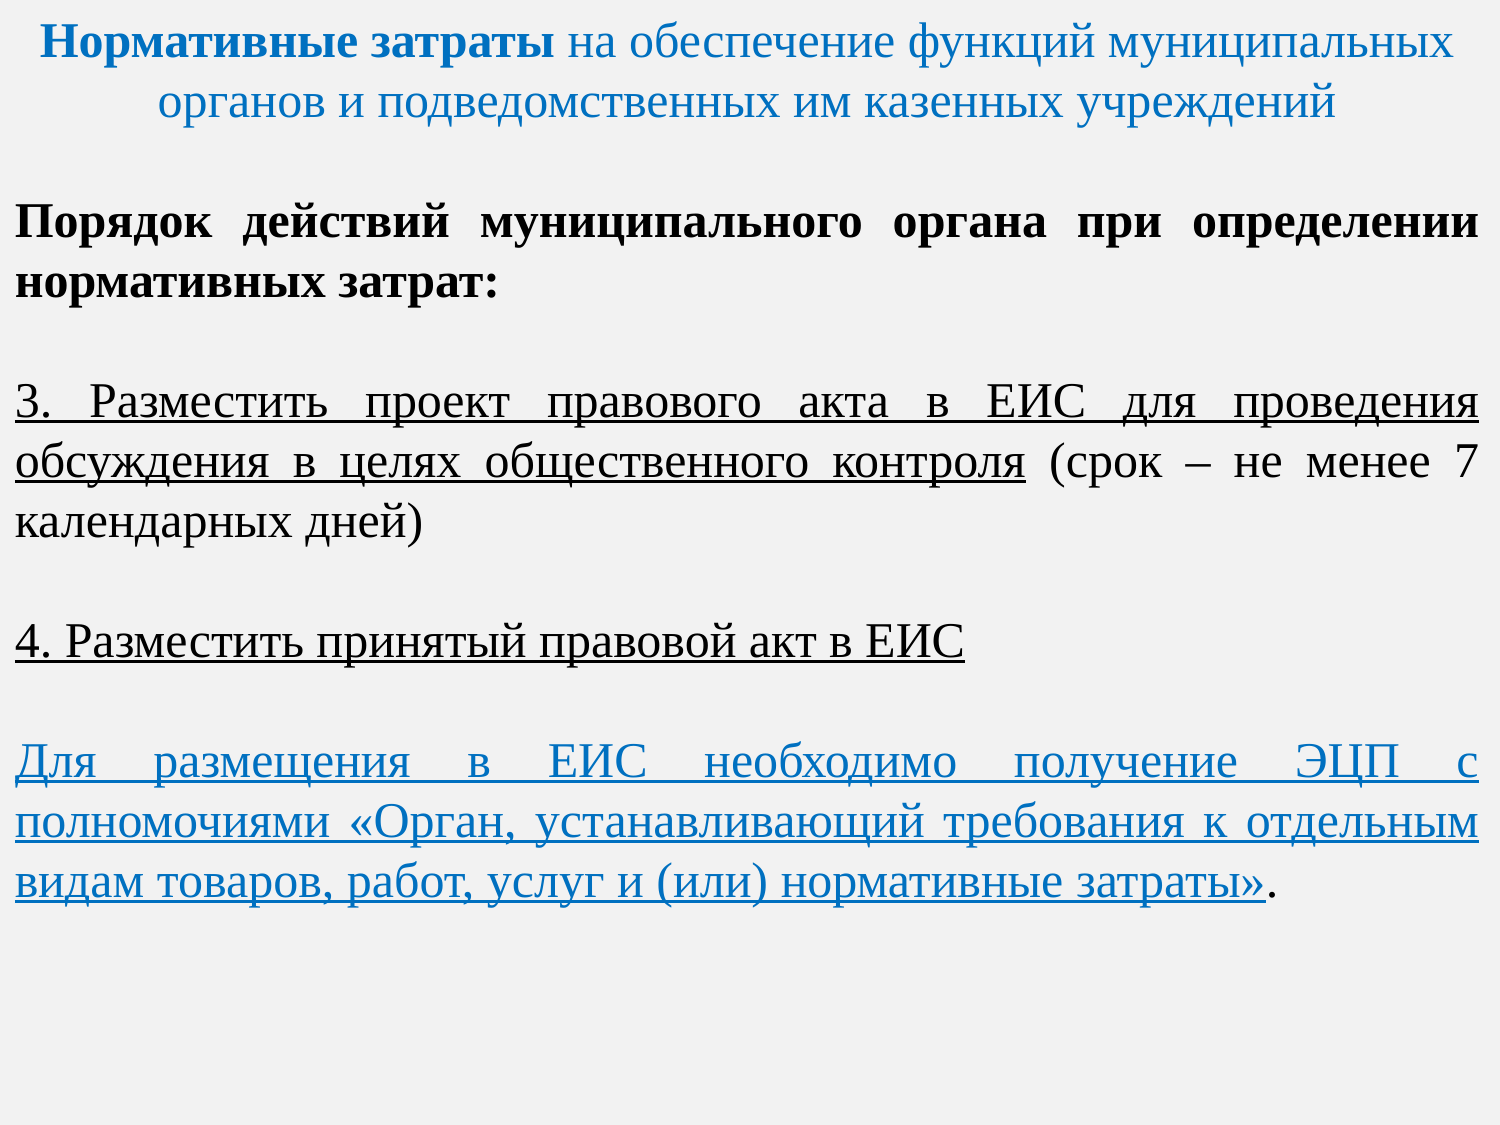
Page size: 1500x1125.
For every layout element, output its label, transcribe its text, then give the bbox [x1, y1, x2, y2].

text_box Нормативные затраты на обеспечение функций муниципальных органов и подведомственных им казенных учреждений Порядок действий муниципального органа при определении нормативных затрат: 3. Разместить проект правового акта в ЕИС для проведения обсуждения в целях общественного контроля (срок – не менее 7 календарных дней) 4. Разместить принятый правовой акт в ЕИС Для размещения в ЕИС необходимо получение ЭЦП с полномочиями «Орган, устанавливающий требования к отдельным видам товаров, работ, услуг и (или) нормативные затраты». [0, 0, 1495, 915]
